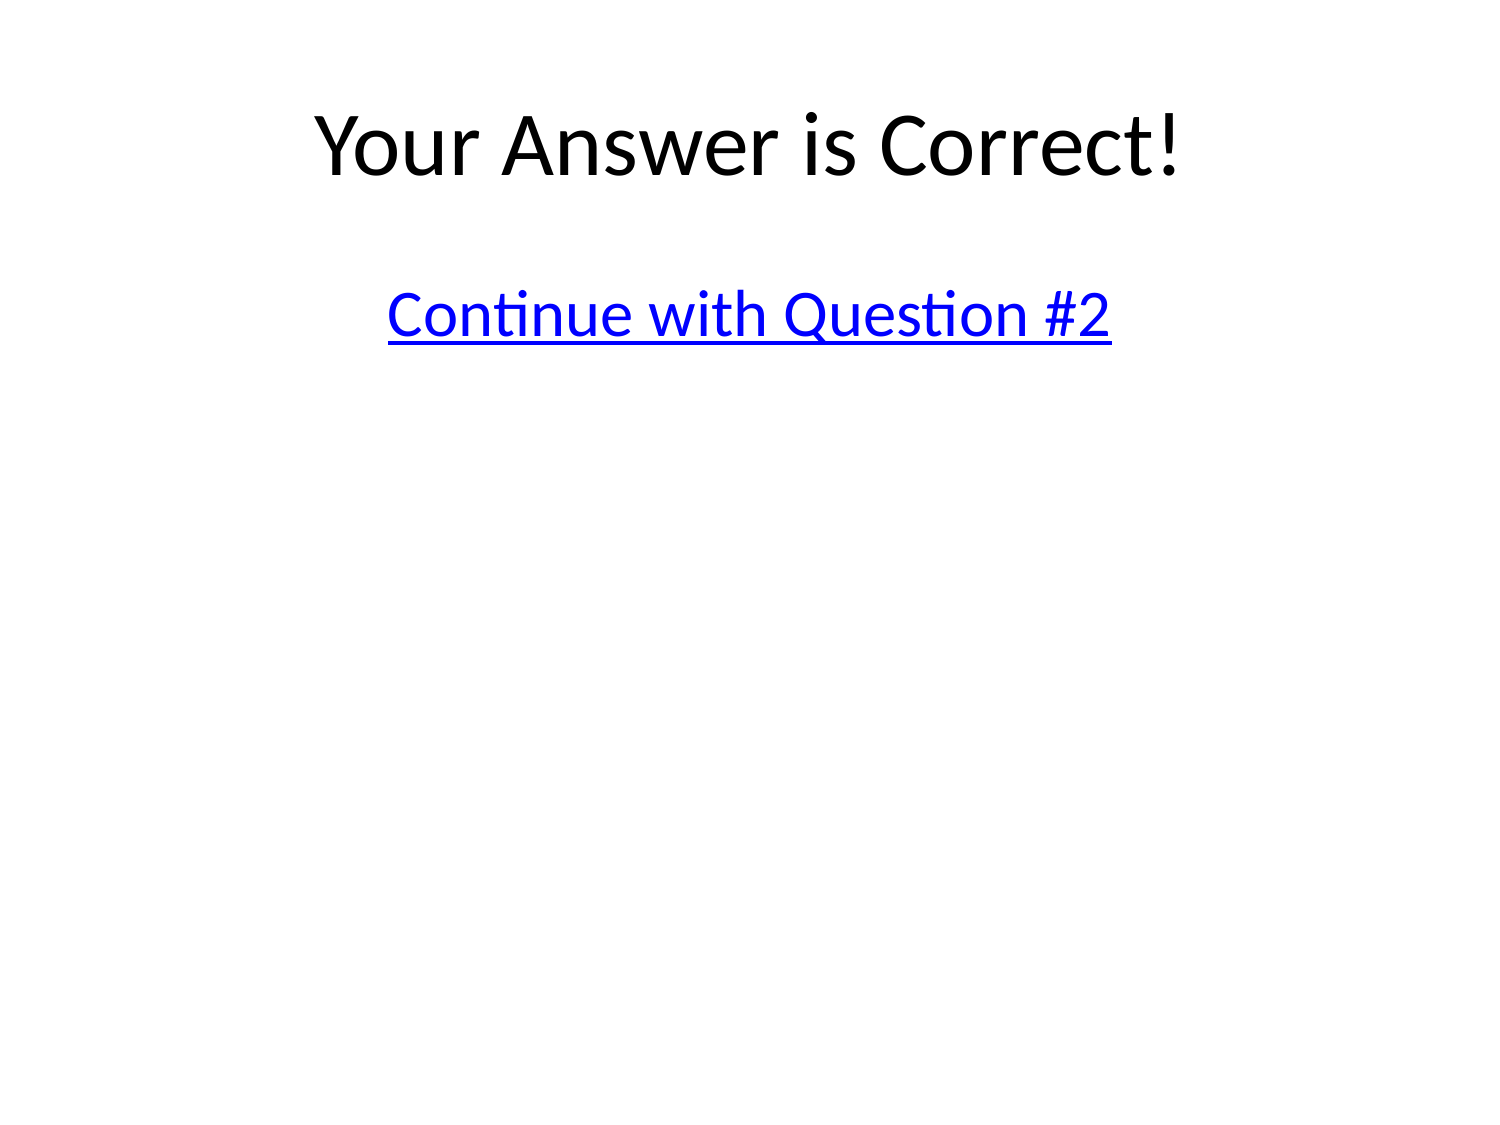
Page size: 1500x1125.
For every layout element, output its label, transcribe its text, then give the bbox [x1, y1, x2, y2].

title Your Answer is Correct! [75, 45, 1425, 233]
list Continue with Question #2 [75, 262, 1425, 1005]
